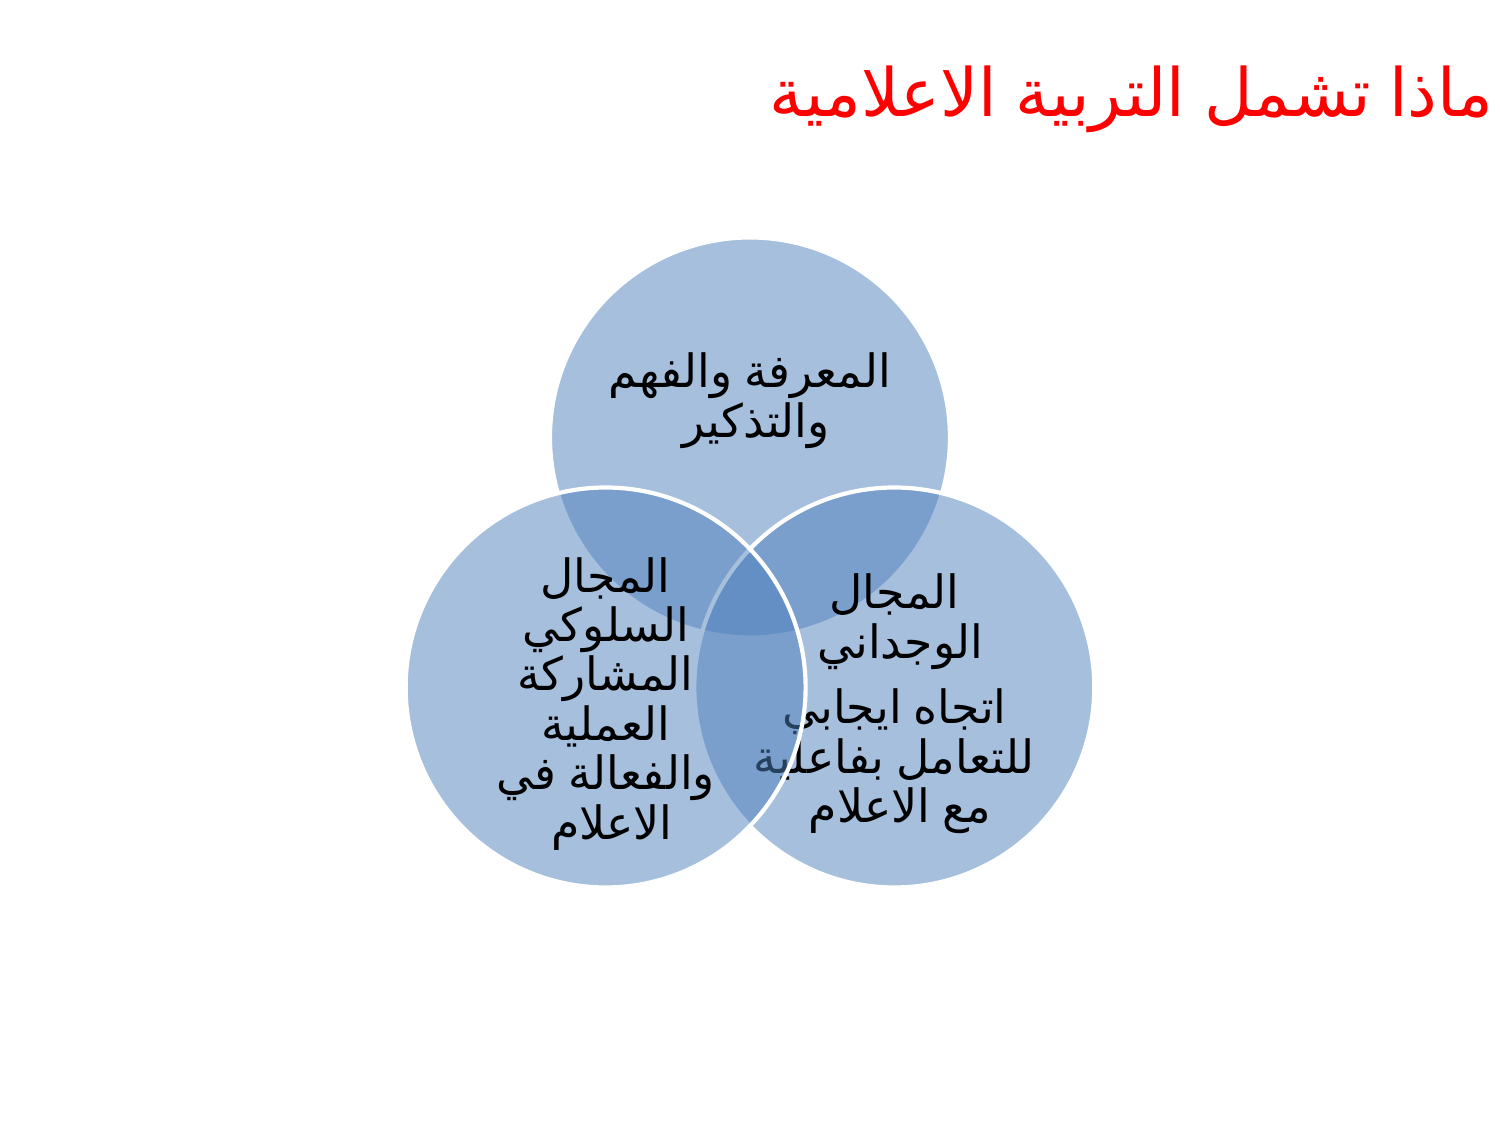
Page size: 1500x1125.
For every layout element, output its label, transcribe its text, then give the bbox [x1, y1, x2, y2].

text_box ماذا تشمل التربية الاعلامية [736, 42, 1500, 138]
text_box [249, 228, 1251, 897]
